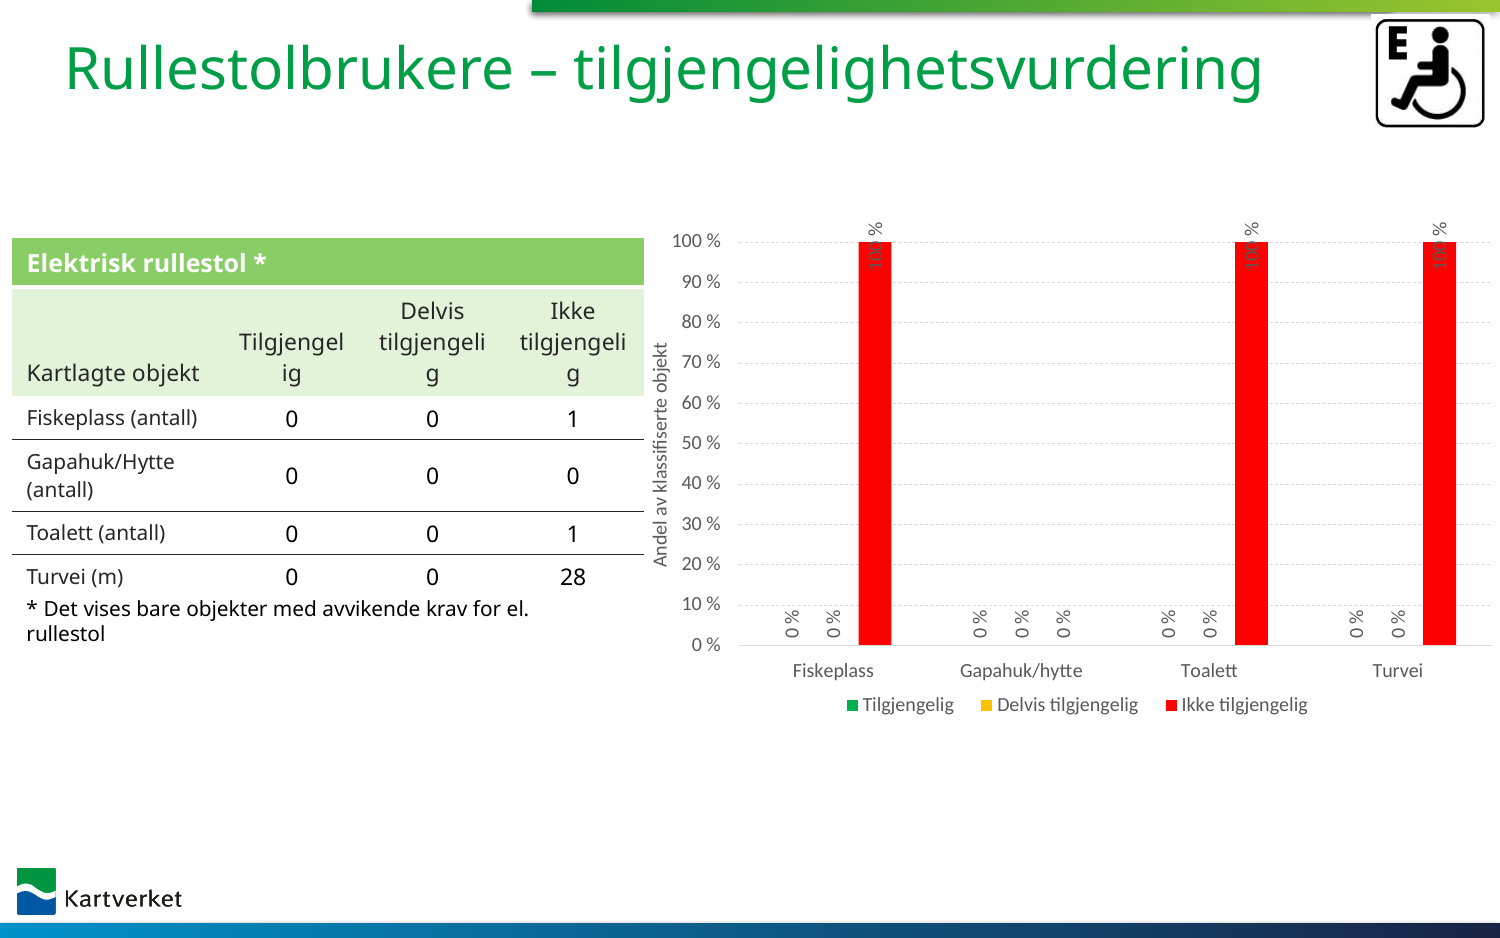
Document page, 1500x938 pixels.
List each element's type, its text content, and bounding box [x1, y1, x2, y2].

table_cell Toalett (antall) [12, 512, 222, 554]
table_cell 0 [362, 396, 503, 439]
table_cell 1 [503, 396, 638, 439]
table_cell Kartlagte objekt [12, 289, 222, 396]
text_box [1371, 13, 1491, 133]
table_cell Fiskeplass (antall) [12, 396, 222, 439]
text_box Rullestolbrukere – tilgjengelighetsvurdering [49, 12, 1372, 109]
table_cell 0 [503, 440, 638, 511]
table_cell 0 [362, 555, 503, 588]
table_cell 0 [222, 555, 362, 588]
table_cell Ikke tilgjengelig [503, 289, 638, 396]
table_cell Tilgjengelig [222, 289, 362, 396]
table_cell 0 [362, 440, 503, 511]
table_cell Turvei (m) [12, 555, 222, 588]
table_cell 0 [362, 512, 503, 554]
table_header Elektrisk rullestol * [12, 238, 638, 285]
table_cell 28 [503, 555, 638, 598]
table_cell 0 [222, 396, 362, 439]
table_cell 0 [222, 440, 362, 511]
table_cell Delvis tilgjengelig [362, 289, 503, 396]
table_cell 1 [503, 512, 638, 554]
picture [643, 218, 1500, 728]
text_box * Det vises bare objekter med avvikende krav for el. rullestol [11, 588, 597, 653]
table_cell 0 [222, 512, 362, 554]
table_cell Gapahuk/Hytte (antall) [12, 440, 222, 511]
